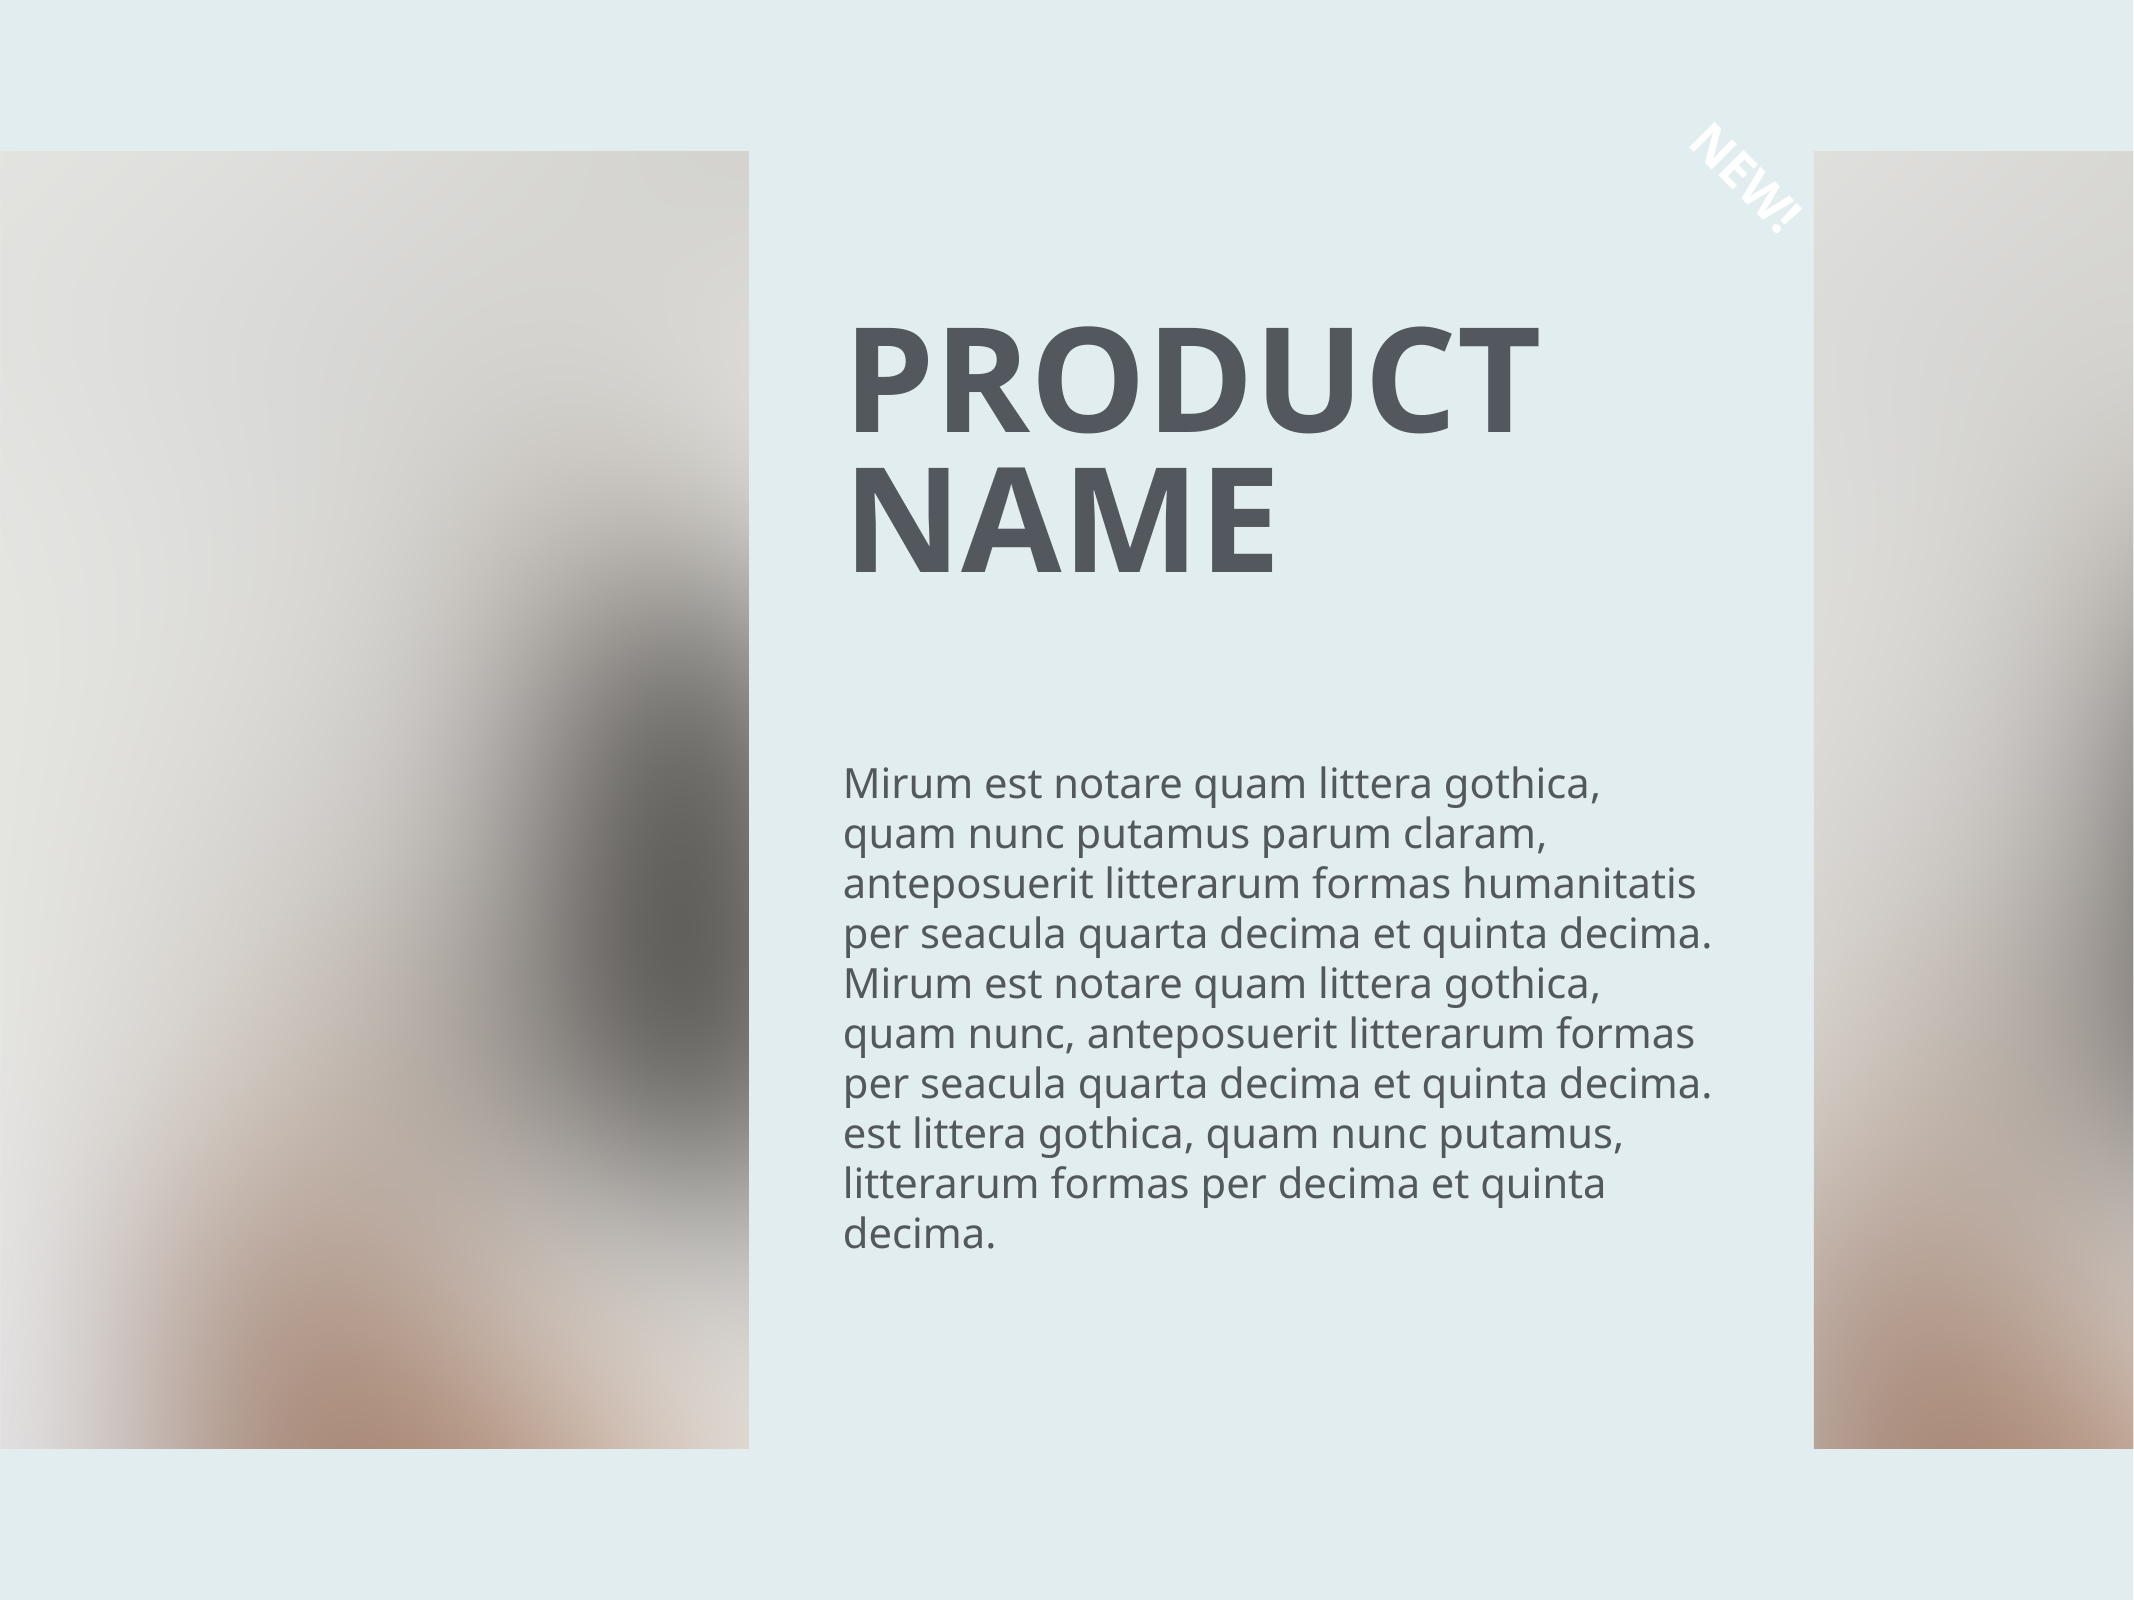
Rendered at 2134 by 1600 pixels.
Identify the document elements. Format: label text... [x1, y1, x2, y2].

list NEW! [1660, 105, 1813, 264]
picture [0, 151, 750, 1449]
list Mirum est notare quam littera gothica, quam nunc putamus parum claram, anteposuerit litterarum formas humanitatis per seacula quarta decima et quinta decima. Mirum est notare quam littera gothica, quam nunc, anteposuerit litterarum formas per seacula quarta decima et quinta decima. est littera gothica, quam nunc putamus, litterarum formas per decima et quinta decima. [842, 756, 1719, 1358]
title Product name [842, 230, 1718, 601]
picture [1813, 151, 2134, 1449]
